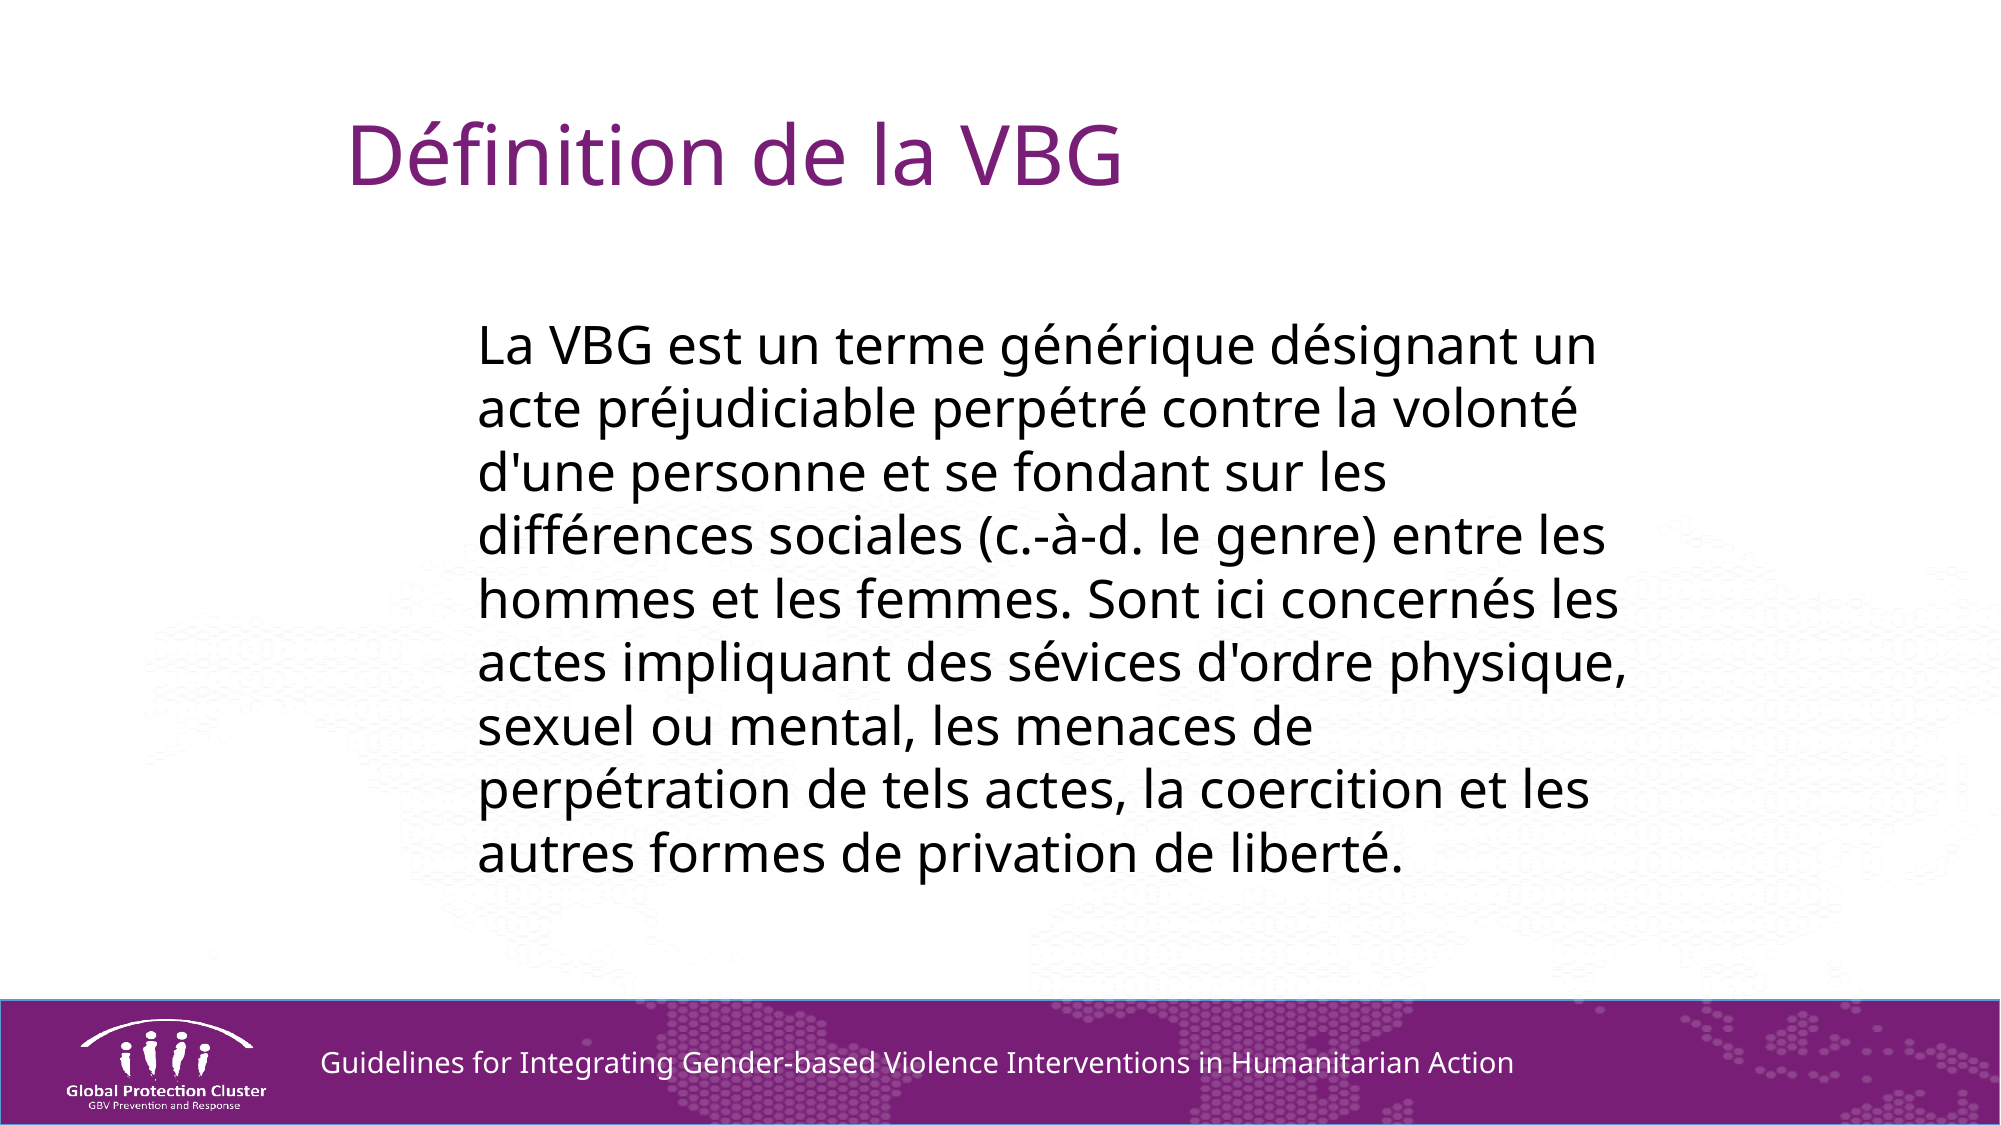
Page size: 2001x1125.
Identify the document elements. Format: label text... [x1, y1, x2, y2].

text_box La VBG est un terme générique désignant un acte préjudiciable perpétré contre la volonté d'une personne et se fondant sur les différences sociales (c.-à-d. le genre) entre les hommes et les femmes. Sont ici concernés les actes impliquant des sévices d'ordre physique, sexuel ou mental, les menaces de perpétration de tels actes, la coercition et les autres formes de privation de liberté. [462, 303, 1649, 898]
picture [56, 254, 2001, 1125]
text_box Définition de la VBG [329, 94, 1263, 378]
